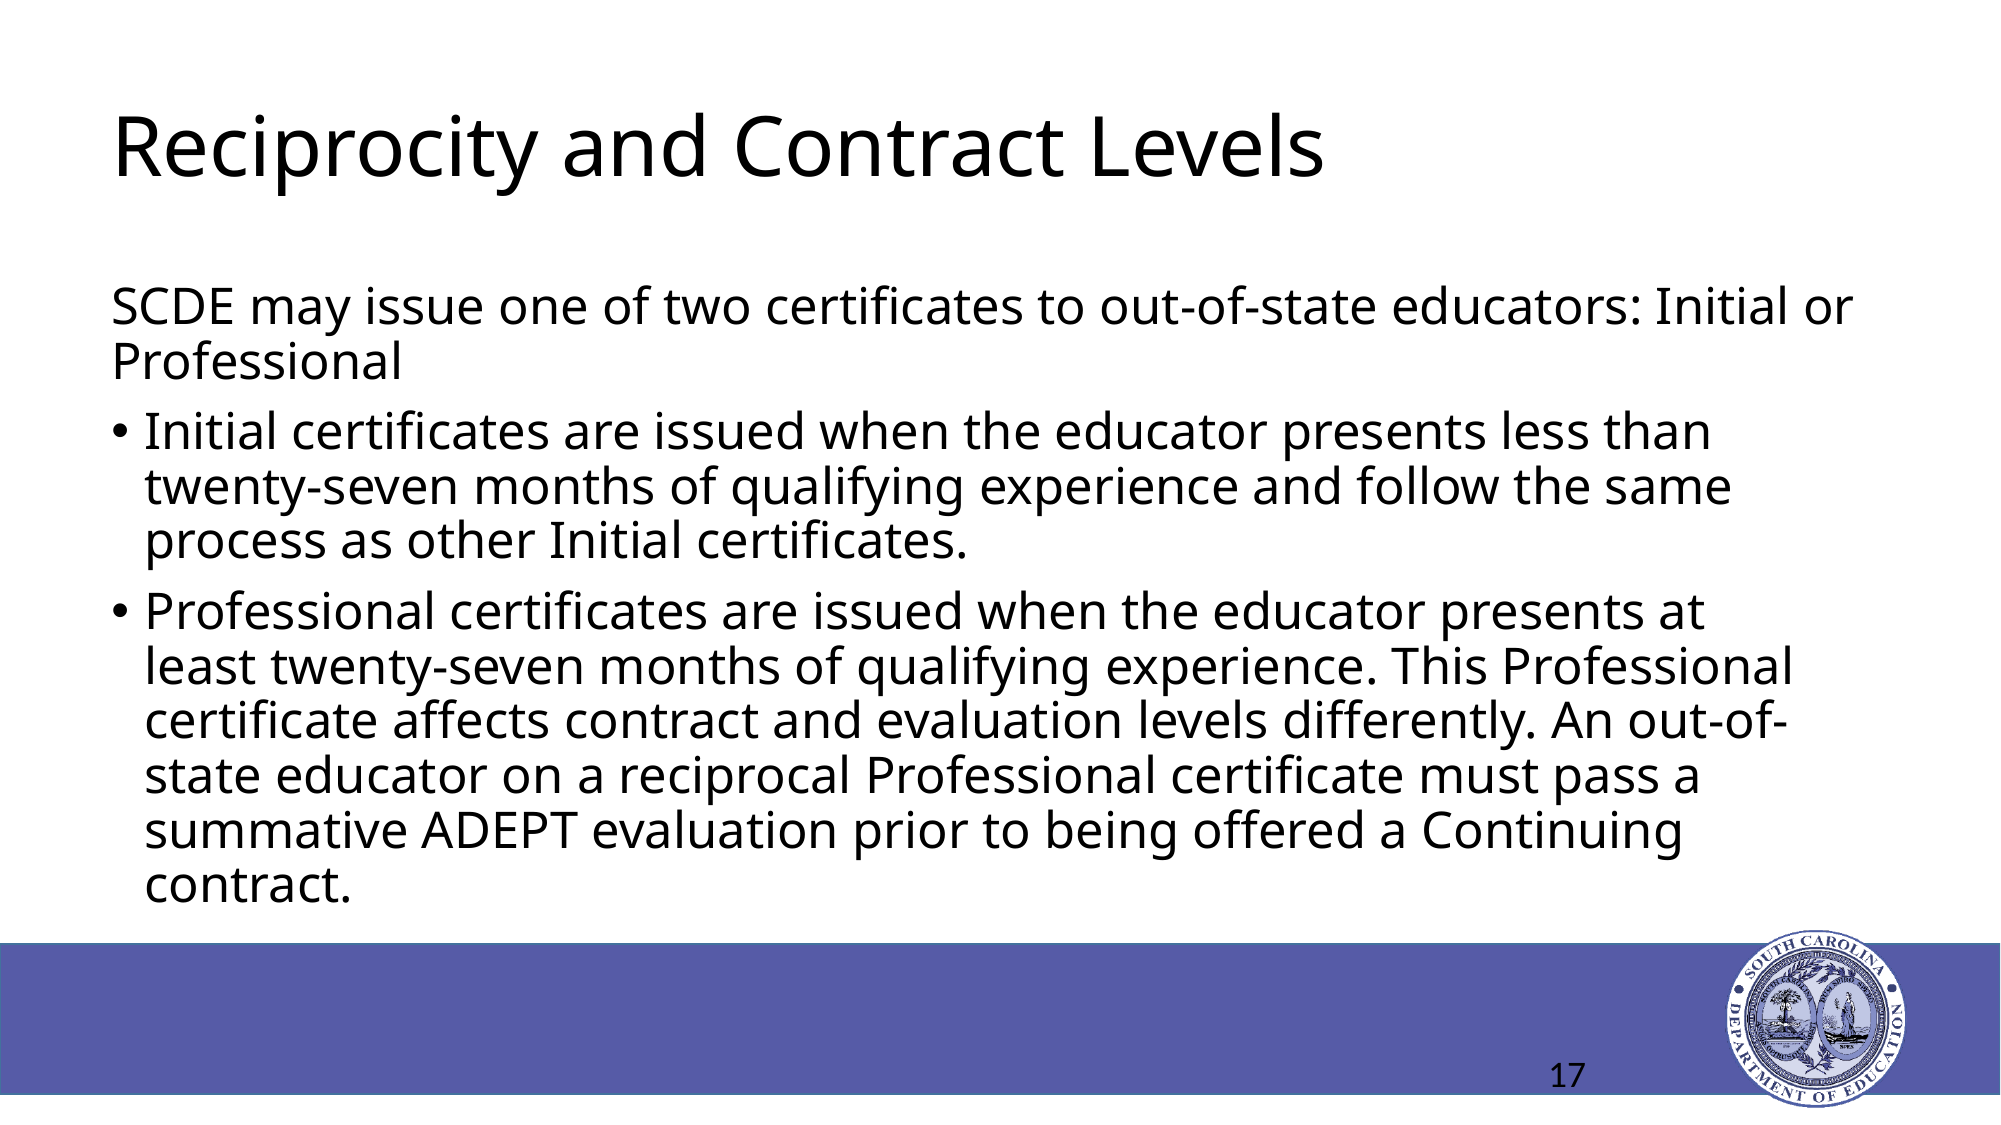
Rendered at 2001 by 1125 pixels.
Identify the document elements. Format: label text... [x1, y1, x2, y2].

picture [1723, 928, 1907, 1042]
title Reciprocity and Contract Levels [96, 59, 1897, 240]
list SCDE may issue one of two certificates to out-of-state educators: Initial or Professional Initial certificates are issued when the educator presents less than twenty-seven months of qualifying experience and follow the same process as other Initial certificates. Professional certificates are issued when the educator presents at least twenty-seven months of qualifying experience. This Professional certificate affects contract and evaluation levels differently. An out-of-state educator on a reciprocal Professional certificate must pass a summative ADEPT evaluation prior to being offered a Continuing contract. [96, 273, 1897, 926]
slide_number 17 [1533, 1042, 2000, 1103]
picture [1723, 1103, 1907, 1109]
